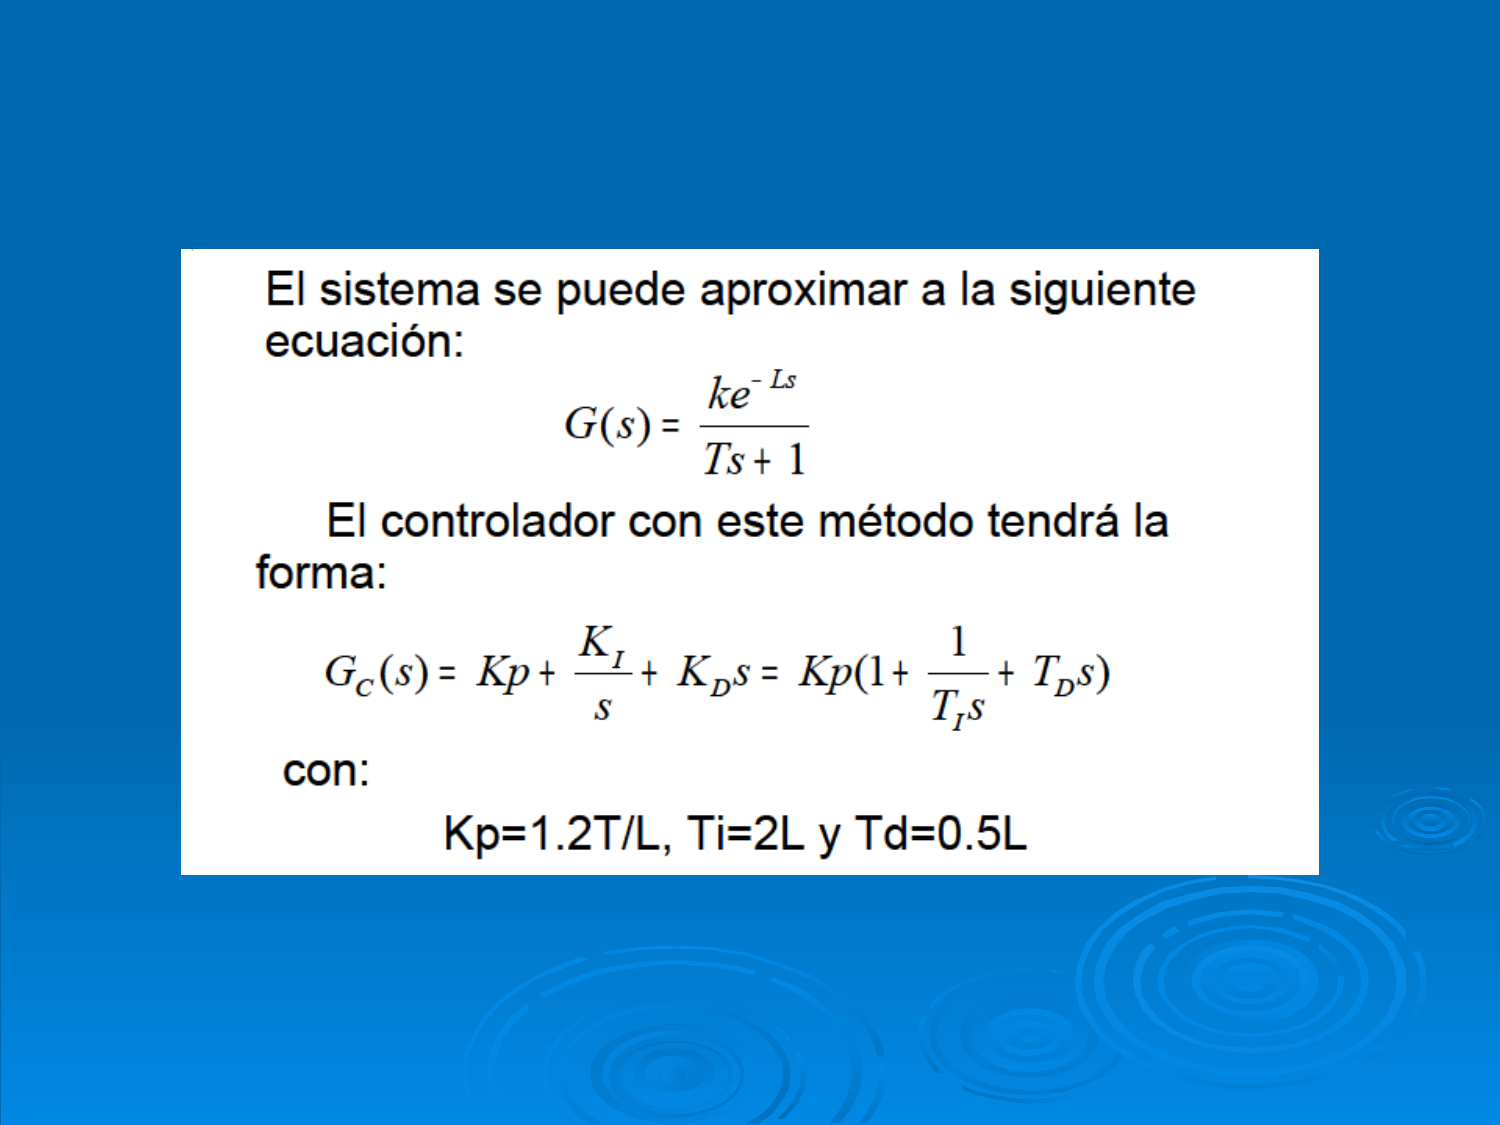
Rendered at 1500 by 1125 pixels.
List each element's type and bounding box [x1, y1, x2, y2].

picture [180, 249, 1319, 876]
